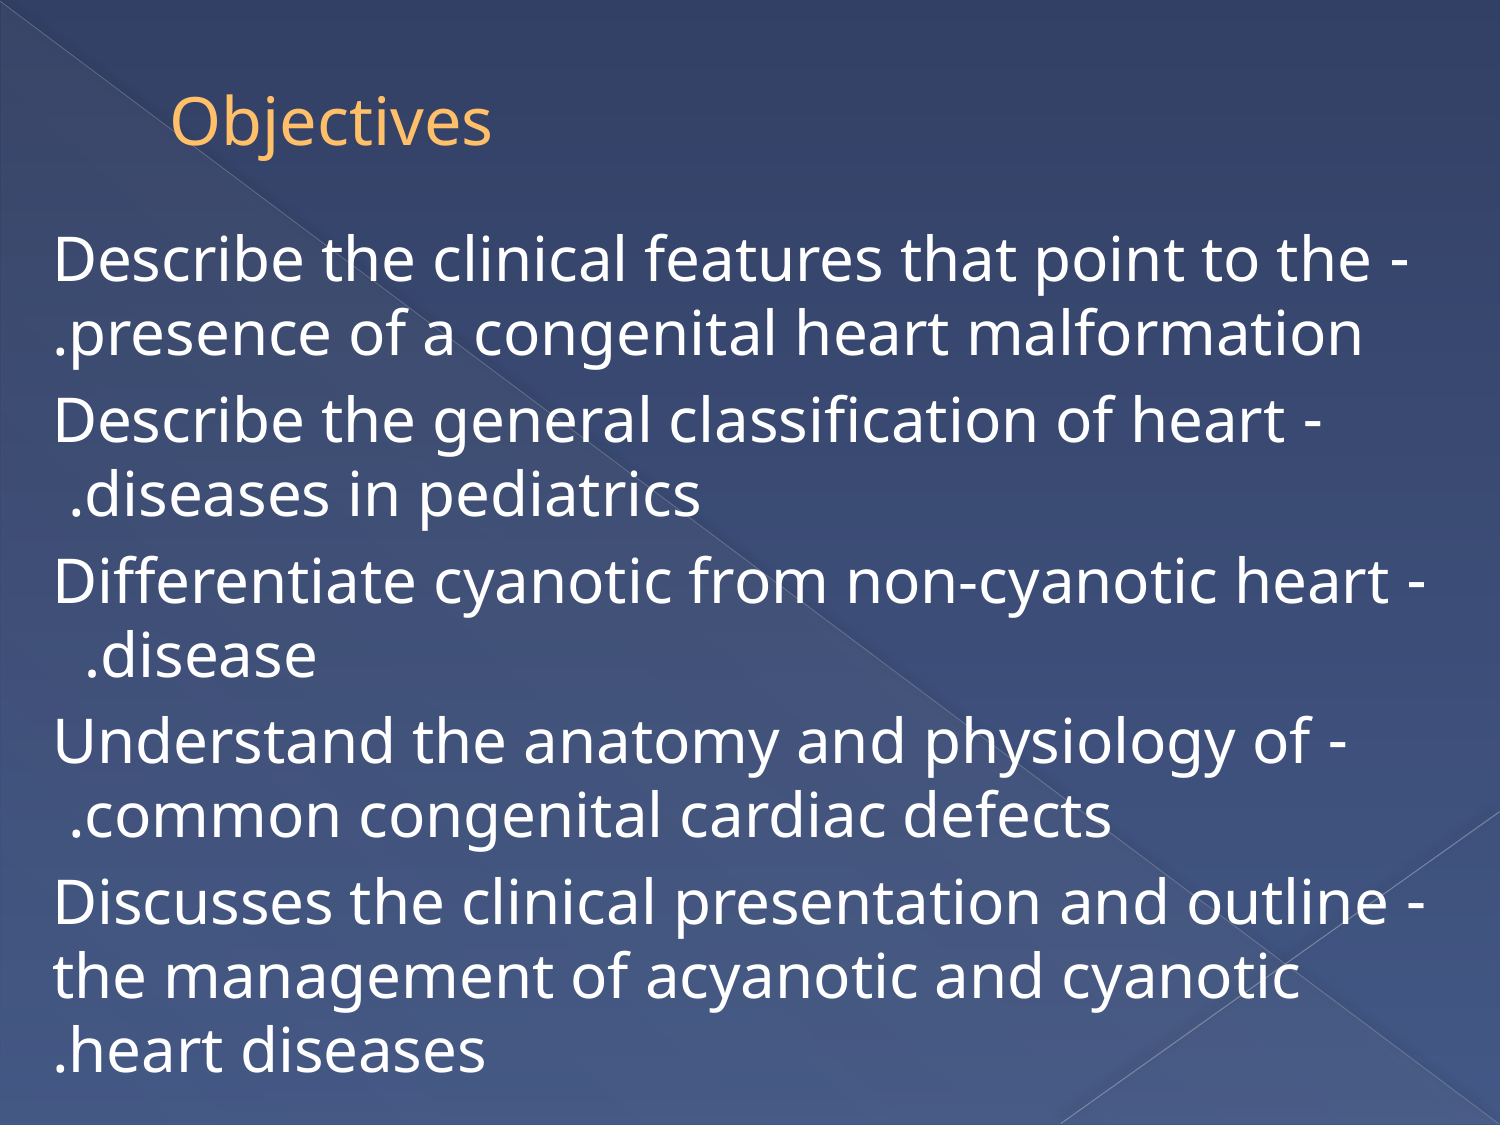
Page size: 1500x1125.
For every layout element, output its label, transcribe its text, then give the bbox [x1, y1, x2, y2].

list - Describe the clinical features that point to the presence of a congenital heart malformation. - Describe the general classification of heart diseases in pediatrics. - Differentiate cyanotic from non-cyanotic heart disease. - Understand the anatomy and physiology of common congenital cardiac defects. - Discusses the clinical presentation and outline the management of acyanotic and cyanotic heart diseases. [37, 212, 1463, 1100]
title Objectives [75, 43, 1425, 212]
